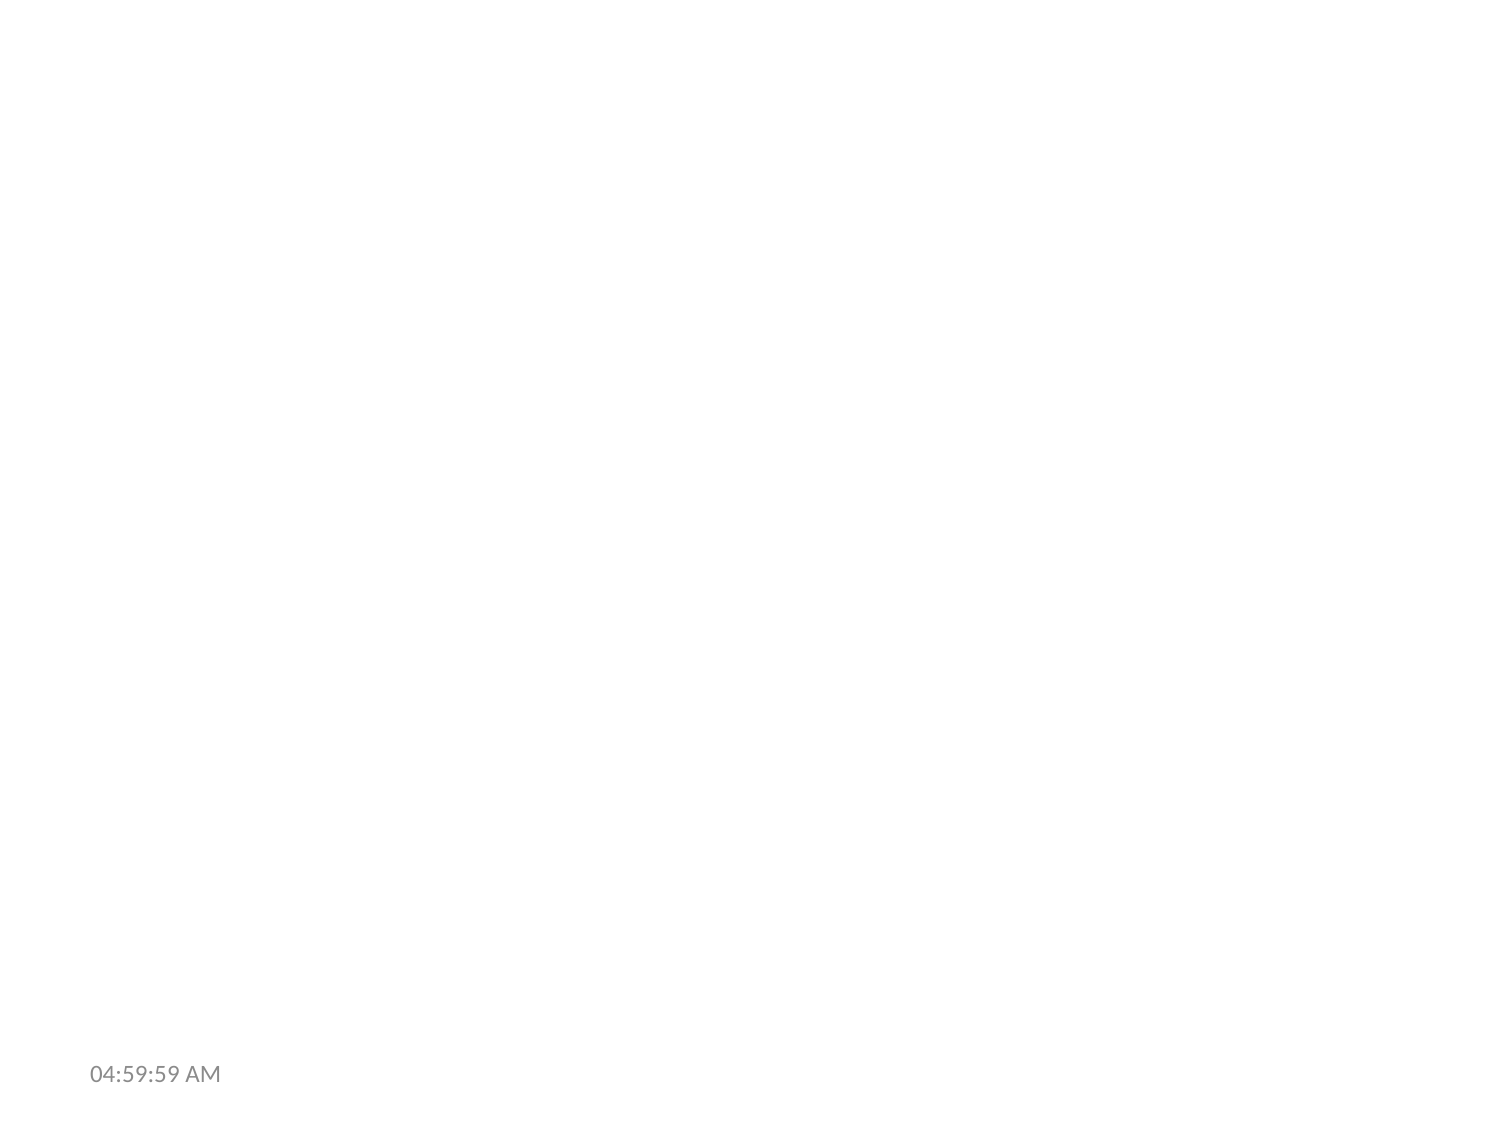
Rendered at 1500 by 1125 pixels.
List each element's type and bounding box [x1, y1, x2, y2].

slide_number [75, 1042, 425, 1103]
